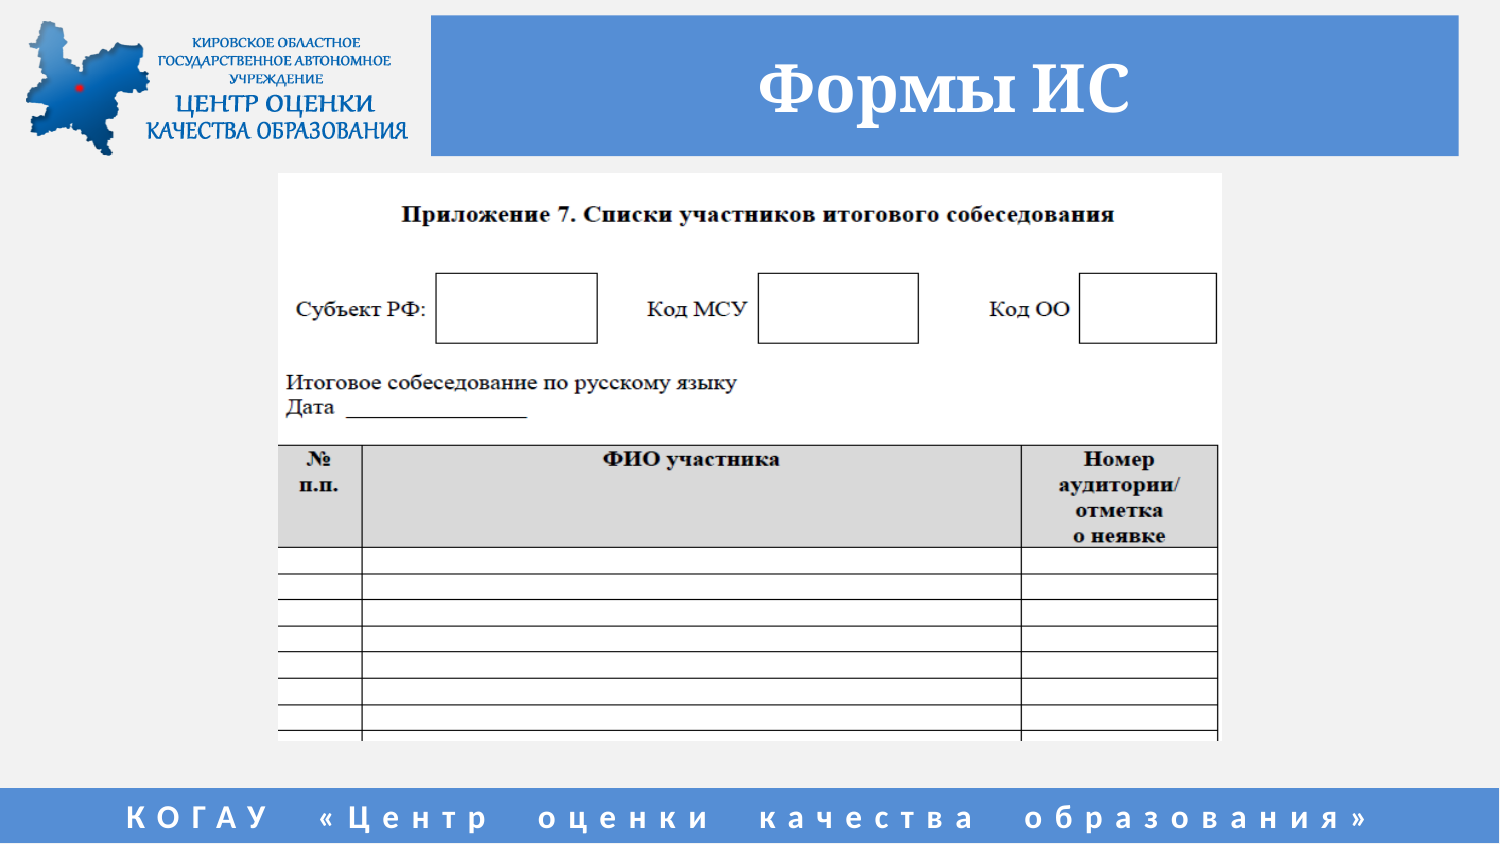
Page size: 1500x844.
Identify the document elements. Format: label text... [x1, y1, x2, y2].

picture [26, 21, 408, 156]
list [277, 173, 1223, 741]
title Формы ИС [431, 15, 1459, 157]
